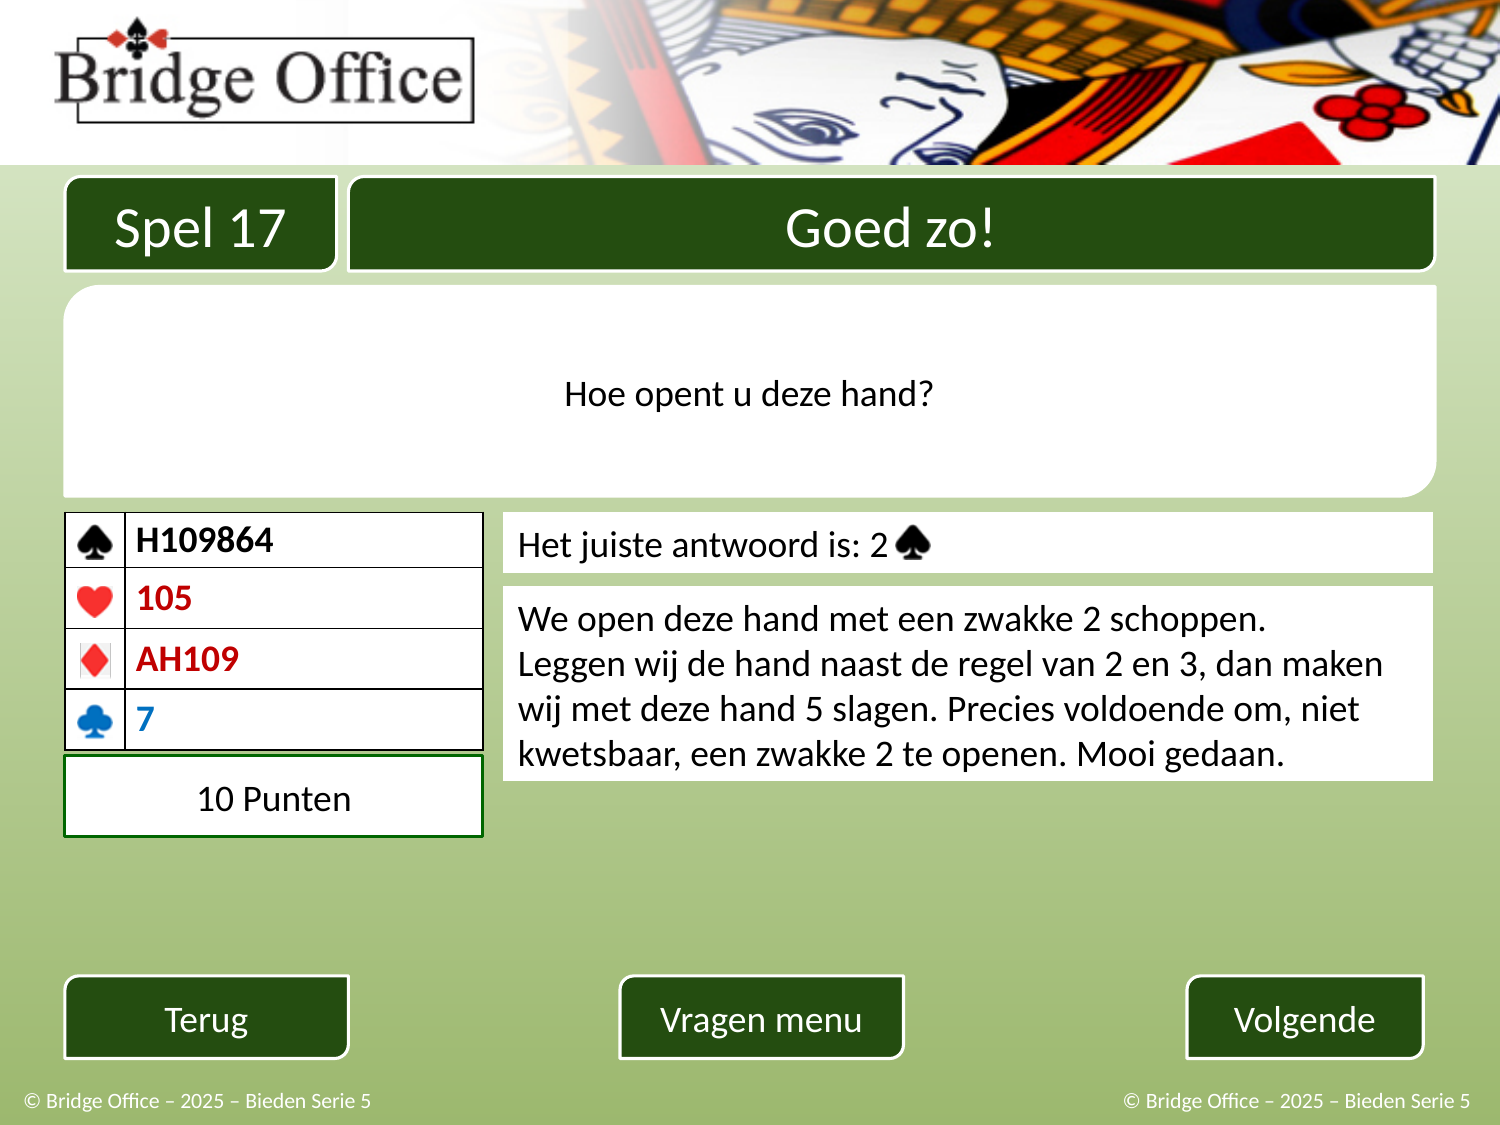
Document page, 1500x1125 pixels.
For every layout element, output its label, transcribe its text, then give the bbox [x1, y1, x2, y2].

table_header [66, 513, 124, 567]
table_cell 105 [126, 568, 482, 628]
picture [0, 0, 1500, 166]
text_box Het juiste antwoord is: 2 [503, 512, 1433, 573]
text_box Terug [63, 974, 350, 1061]
table_cell [66, 629, 124, 688]
table_cell AH109 [126, 629, 482, 688]
text_box 10 Punten [63, 754, 484, 838]
table_cell [66, 568, 124, 628]
text_box © Bridge Office – 2025 – Bieden Serie 5 [8, 1079, 393, 1121]
text_box We open deze hand met een zwakke 2 schoppen. Leggen wij de hand naast de regel van 2 en 3, dan maken wij met deze hand 5 slagen. Precies voldoende om, niet kwetsbaar, een zwakke 2 te openen. Mooi gedaan. [503, 586, 1433, 781]
text_box Volgende [1185, 974, 1425, 1061]
picture [77, 524, 113, 561]
picture [895, 524, 932, 561]
text_box Vragen menu [618, 974, 906, 1061]
picture [77, 585, 113, 618]
text_box Spel 17 [63, 179, 339, 273]
table_cell [66, 690, 124, 749]
picture [77, 643, 113, 679]
picture [77, 703, 113, 740]
table_header H109864 [126, 513, 482, 567]
text_box Goed zo! [346, 179, 1437, 273]
text_box Hoe opent u deze hand? [63, 284, 1437, 498]
text_box © Bridge Office – 2025 – Bieden Serie 5 [1107, 1079, 1500, 1121]
table_cell 7 [126, 690, 482, 749]
